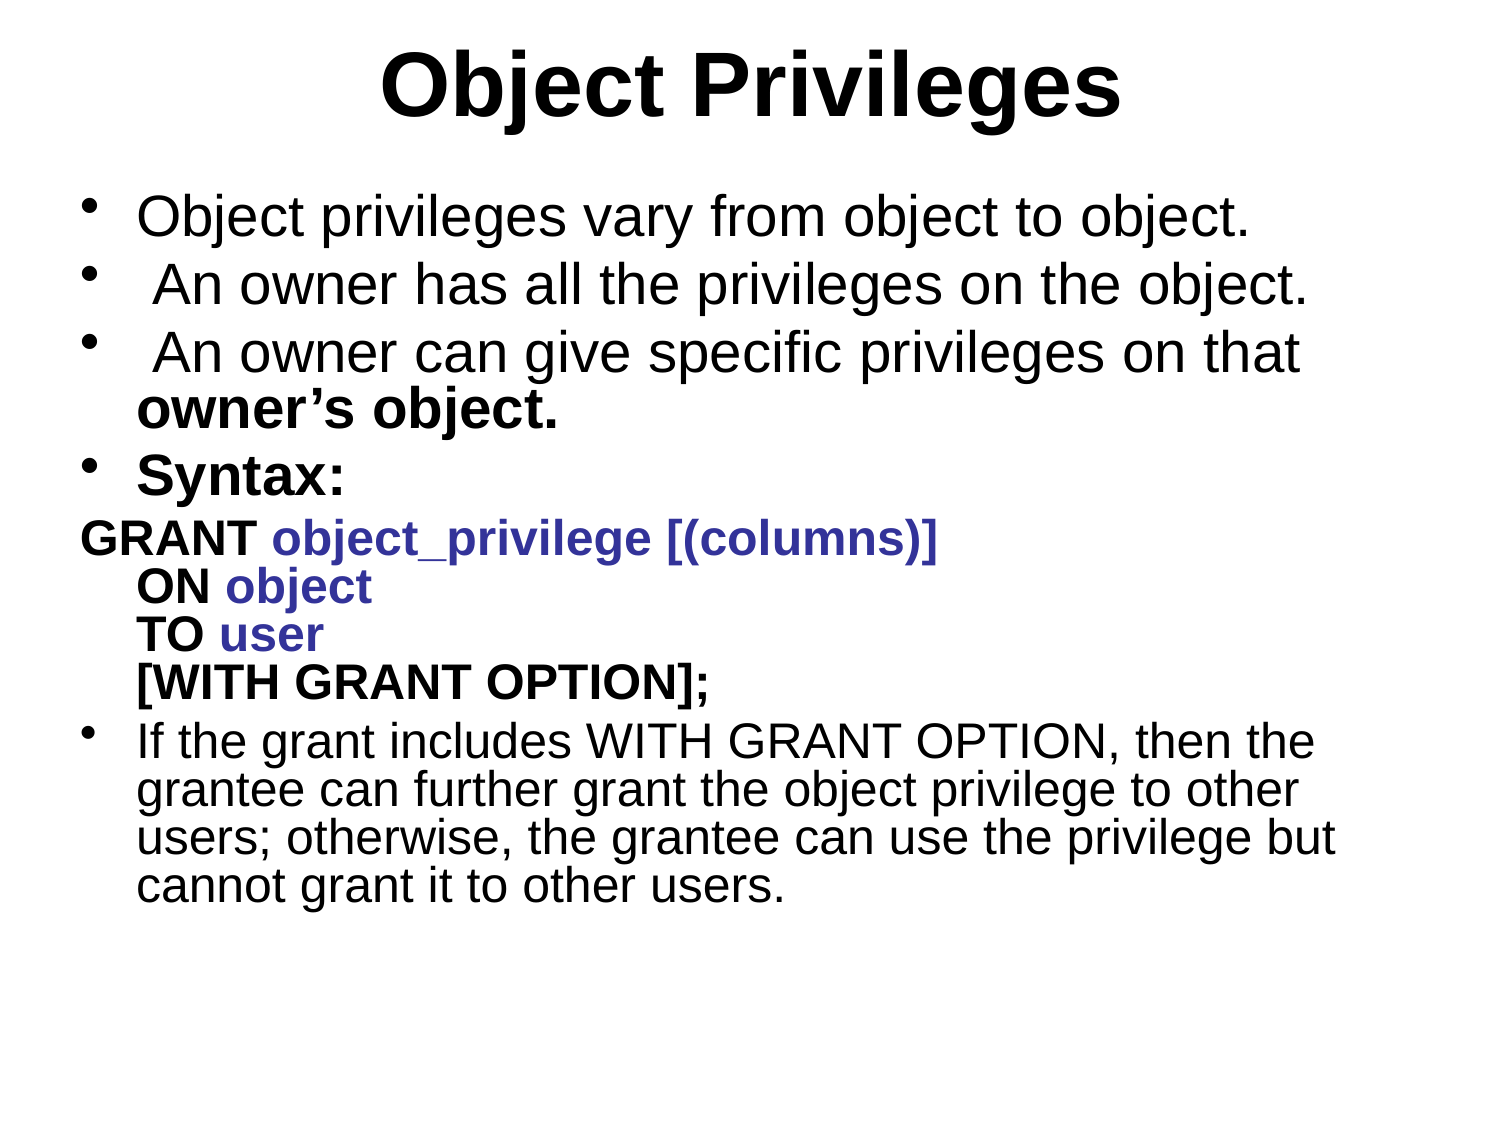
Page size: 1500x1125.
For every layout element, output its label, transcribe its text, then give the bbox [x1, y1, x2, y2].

list Object privileges vary from object to object. An owner has all the privileges on the object. An owner can give specific privileges on that owner’s object. Syntax: GRANT object_privilege [(columns)] ON object TO user [WITH GRANT OPTION]; If the grant includes WITH GRANT OPTION, then the grantee can further grant the object privilege to other users; otherwise, the grantee can use the privilege but cannot grant it to other users. [64, 184, 1416, 1024]
title Object Privileges [76, 30, 1428, 219]
